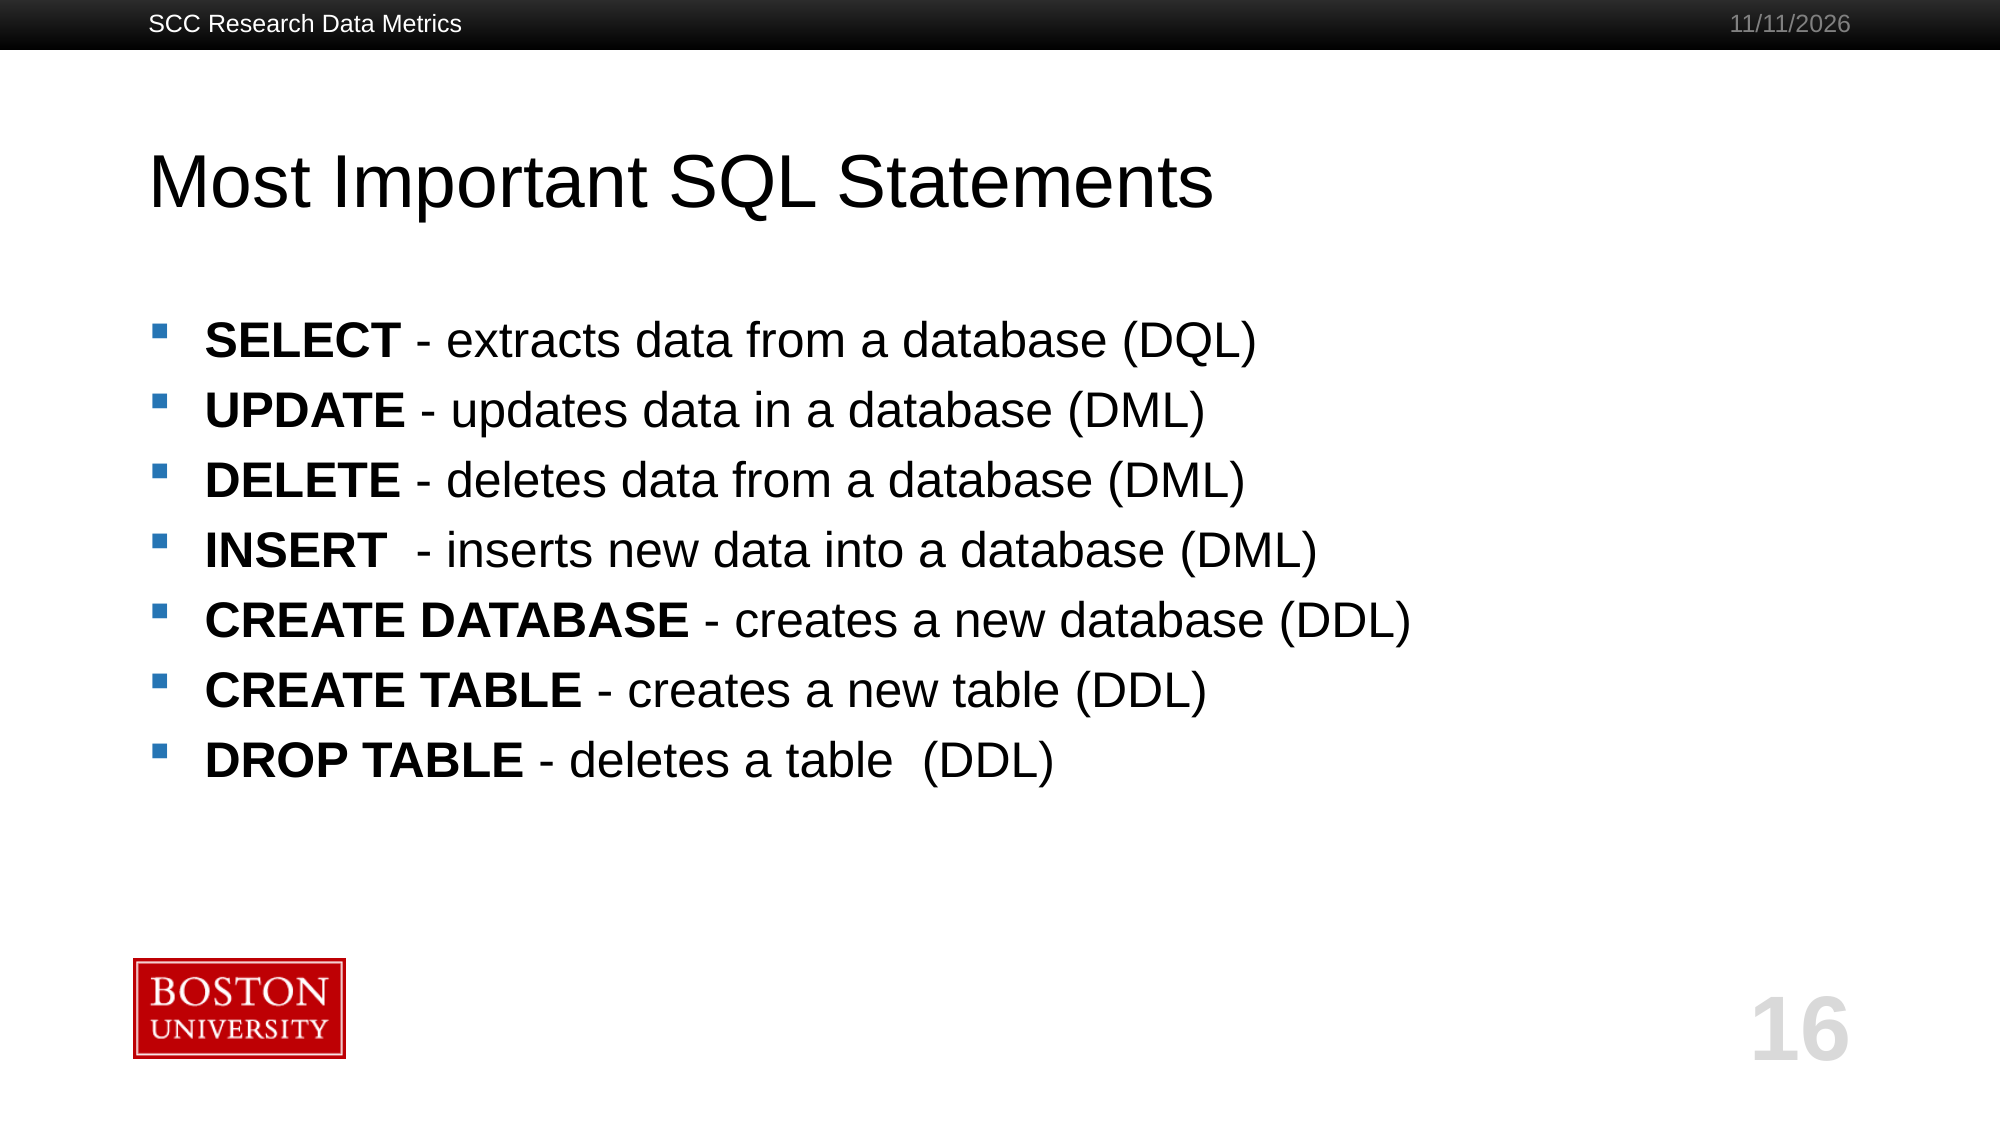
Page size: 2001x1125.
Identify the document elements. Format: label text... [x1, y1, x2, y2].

title Most Important SQL Statements [133, 125, 1867, 238]
footer SCC Research Data Metrics [133, 0, 1251, 51]
list SELECT - extracts data from a database (DQL) UPDATE - updates data in a database (DML) DELETE - deletes data from a database (DML) INSERT - inserts new data into a database (DML) CREATE DATABASE - creates a new database (DDL) CREATE TABLE - creates a new table (DDL) DROP TABLE - deletes a table (DDL) [133, 299, 1867, 938]
slide_number 16 [1549, 968, 1867, 1082]
picture [133, 958, 346, 1059]
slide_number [1449, 0, 1867, 51]
